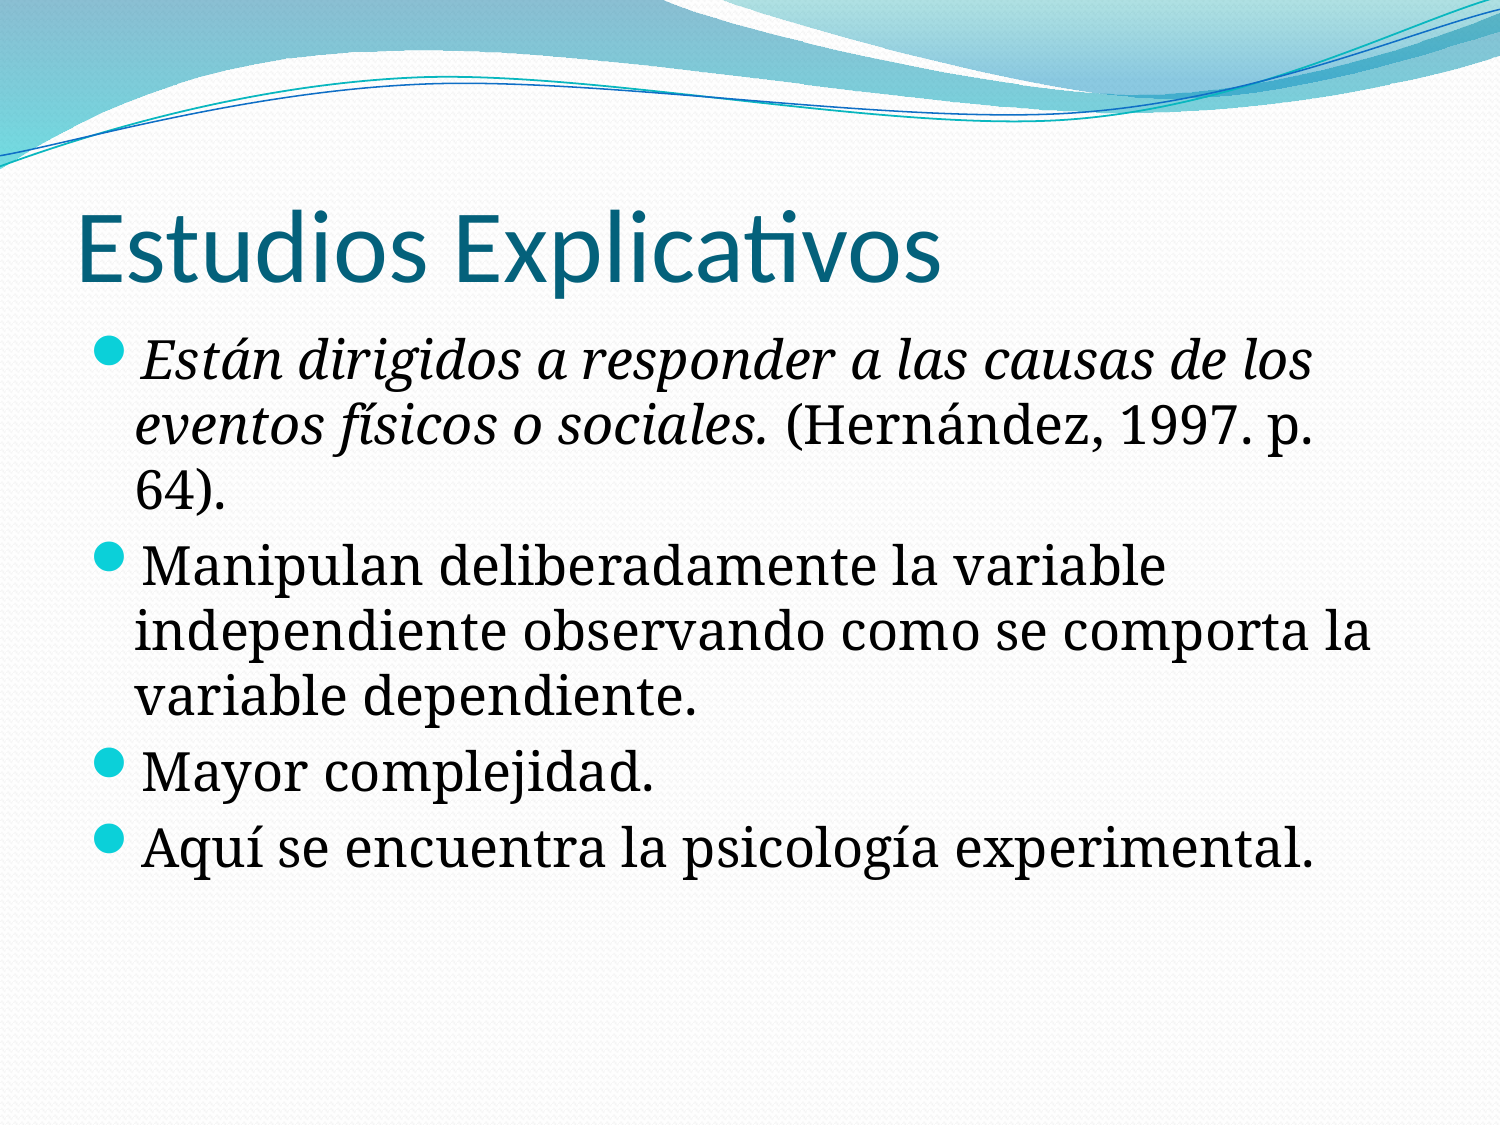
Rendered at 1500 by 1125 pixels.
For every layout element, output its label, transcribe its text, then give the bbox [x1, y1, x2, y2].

title Estudios Explicativos [75, 115, 1425, 303]
list Están dirigidos a responder a las causas de los eventos físicos o sociales. (Hernández, 1997. p. 64). Manipulan deliberadamente la variable independiente observando como se comporta la variable dependiente. Mayor complejidad. Aquí se encuentra la psicología experimental. [75, 317, 1425, 1038]
